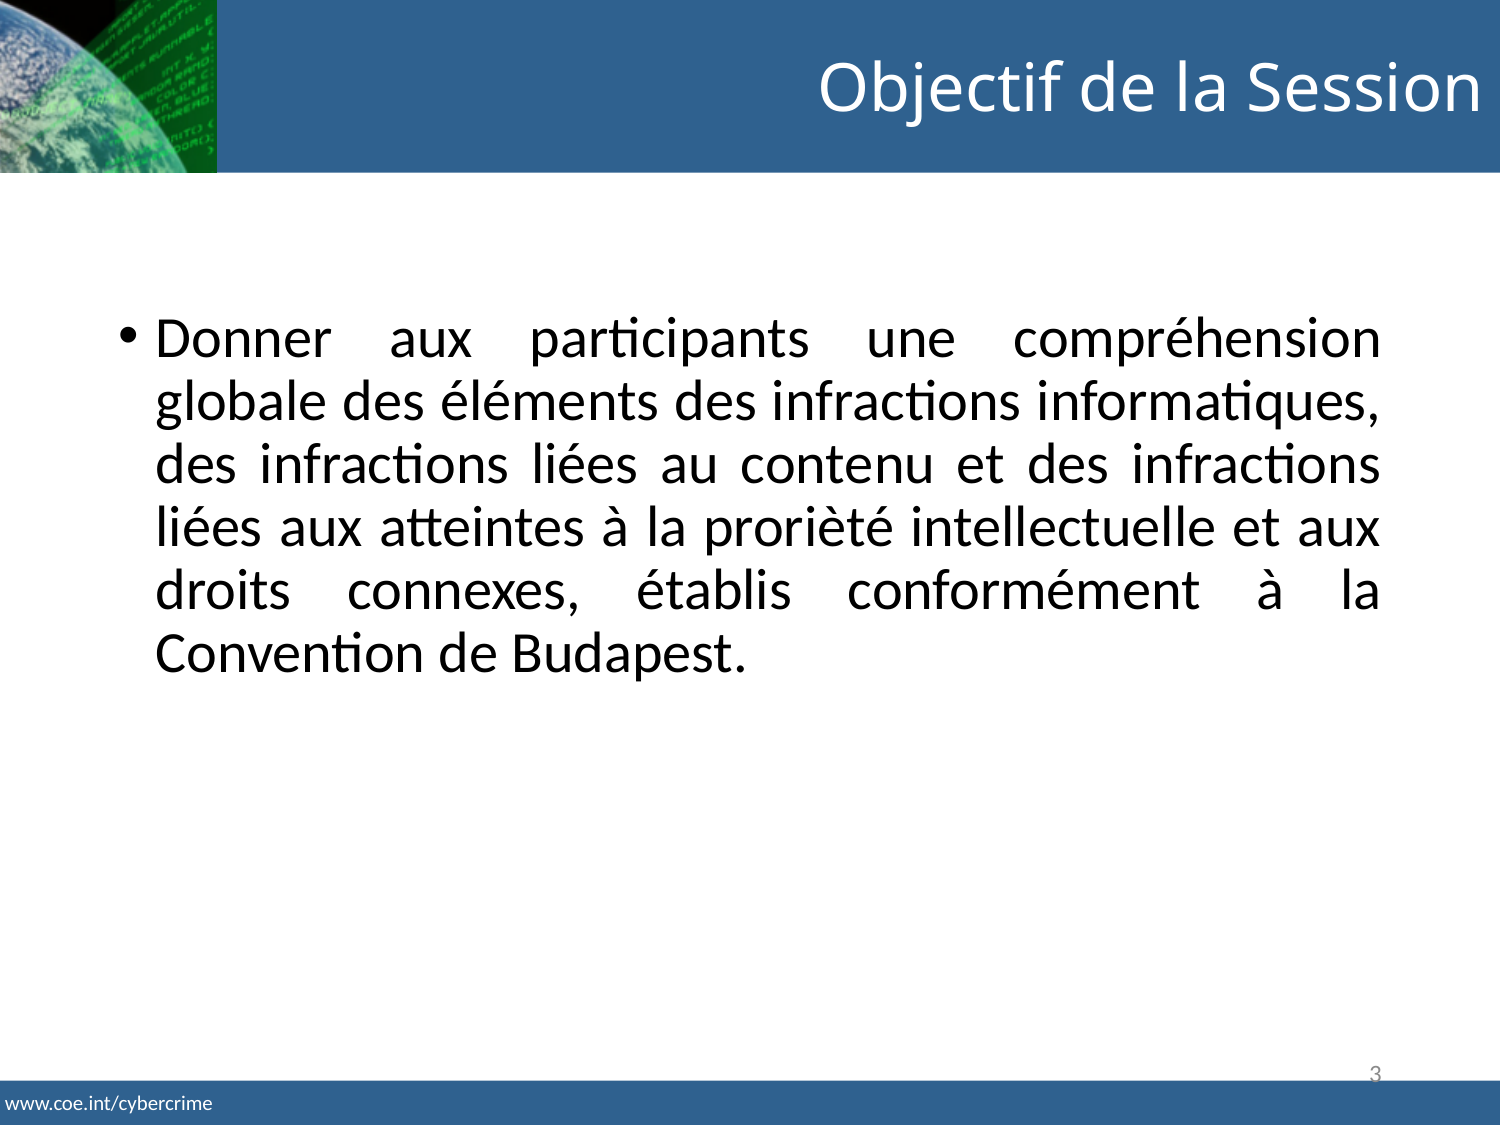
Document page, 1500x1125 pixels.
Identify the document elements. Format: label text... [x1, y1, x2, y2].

list Objectif de la Session [421, 0, 1500, 172]
list Donner aux participants une compréhension globale des éléments des infractions informatiques, des infractions liées au contenu et des infractions liées aux atteintes à la prorièté intellectuelle et aux droits connexes, établis conformément à la Convention de Budapest. [103, 299, 1397, 1014]
slide_number 3 [1059, 1042, 1397, 1103]
picture [0, 0, 217, 173]
